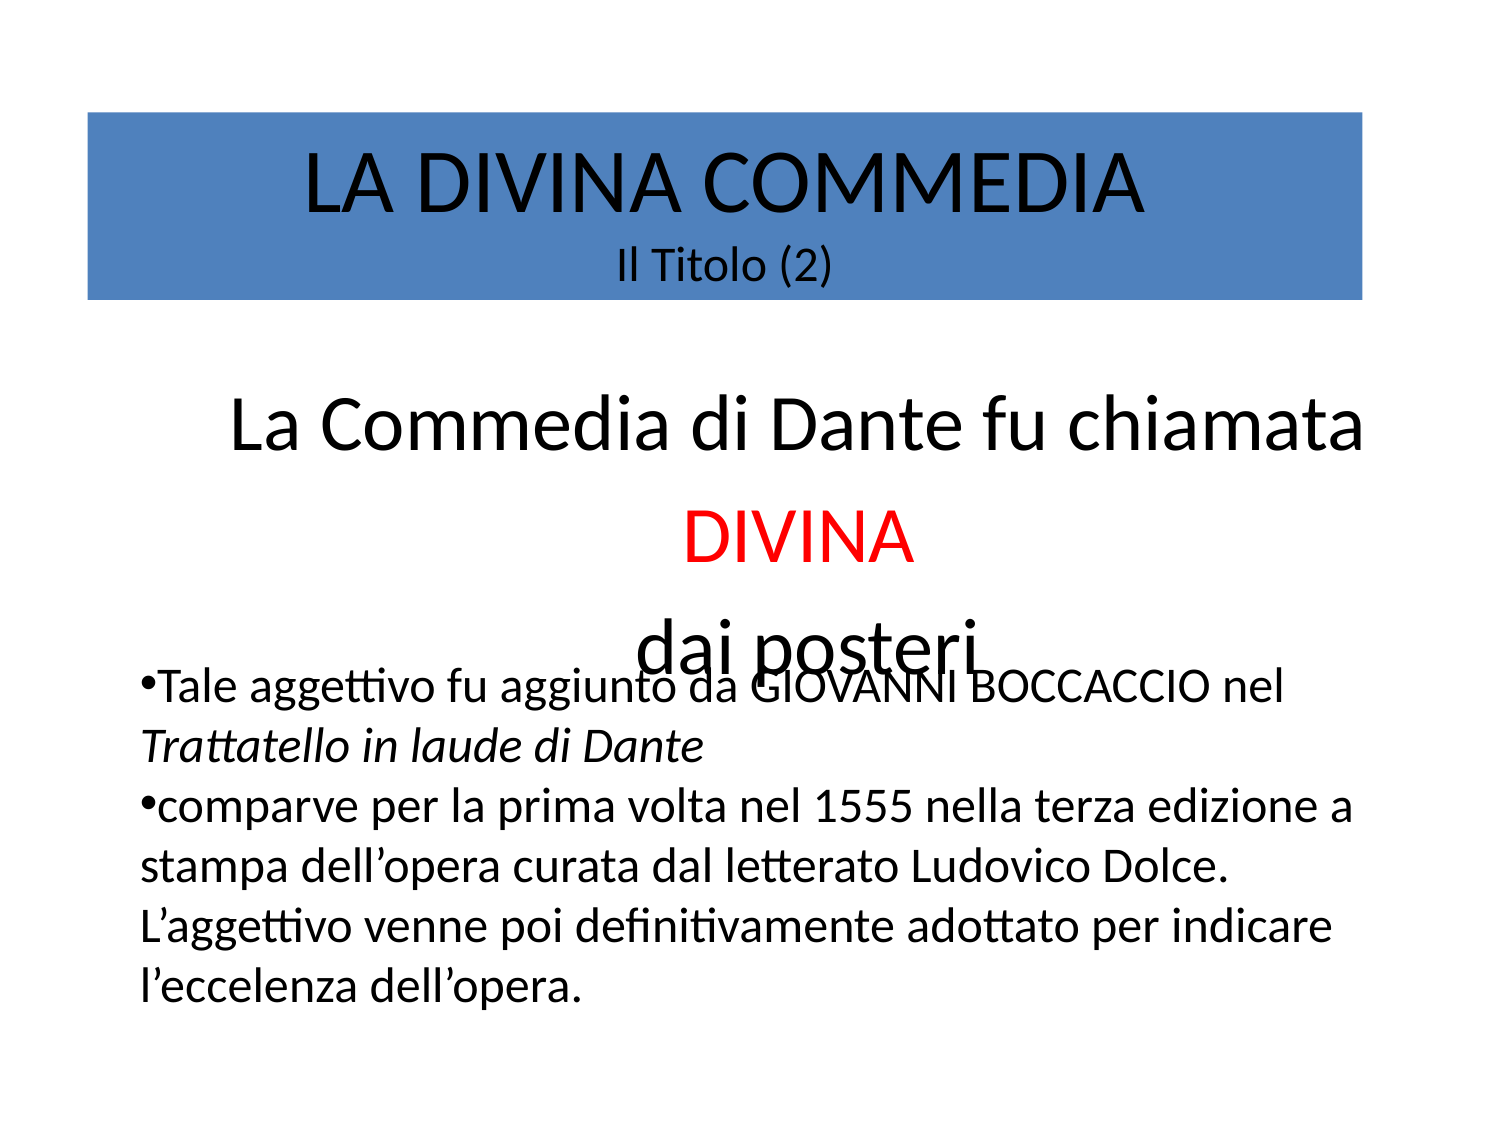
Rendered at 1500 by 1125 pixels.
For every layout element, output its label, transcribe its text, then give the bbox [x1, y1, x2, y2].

text_box Tale aggettivo fu aggiunto da GIOVANNI BOCCACCIO nel Trattatello in laude di Dante comparve per la prima volta nel 1555 nella terza edizione a stampa dell’opera curata dal letterato Ludovico Dolce. L’aggettivo venne poi definitivamente adottato per indicare l’eccelenza dell’opera. [124, 645, 1388, 1020]
subtitle La Commedia di Dante fu chiamata DIVINA dai posteri [99, 362, 1436, 764]
title LA DIVINA COMMEDIA Il Titolo (2) [87, 112, 1363, 300]
